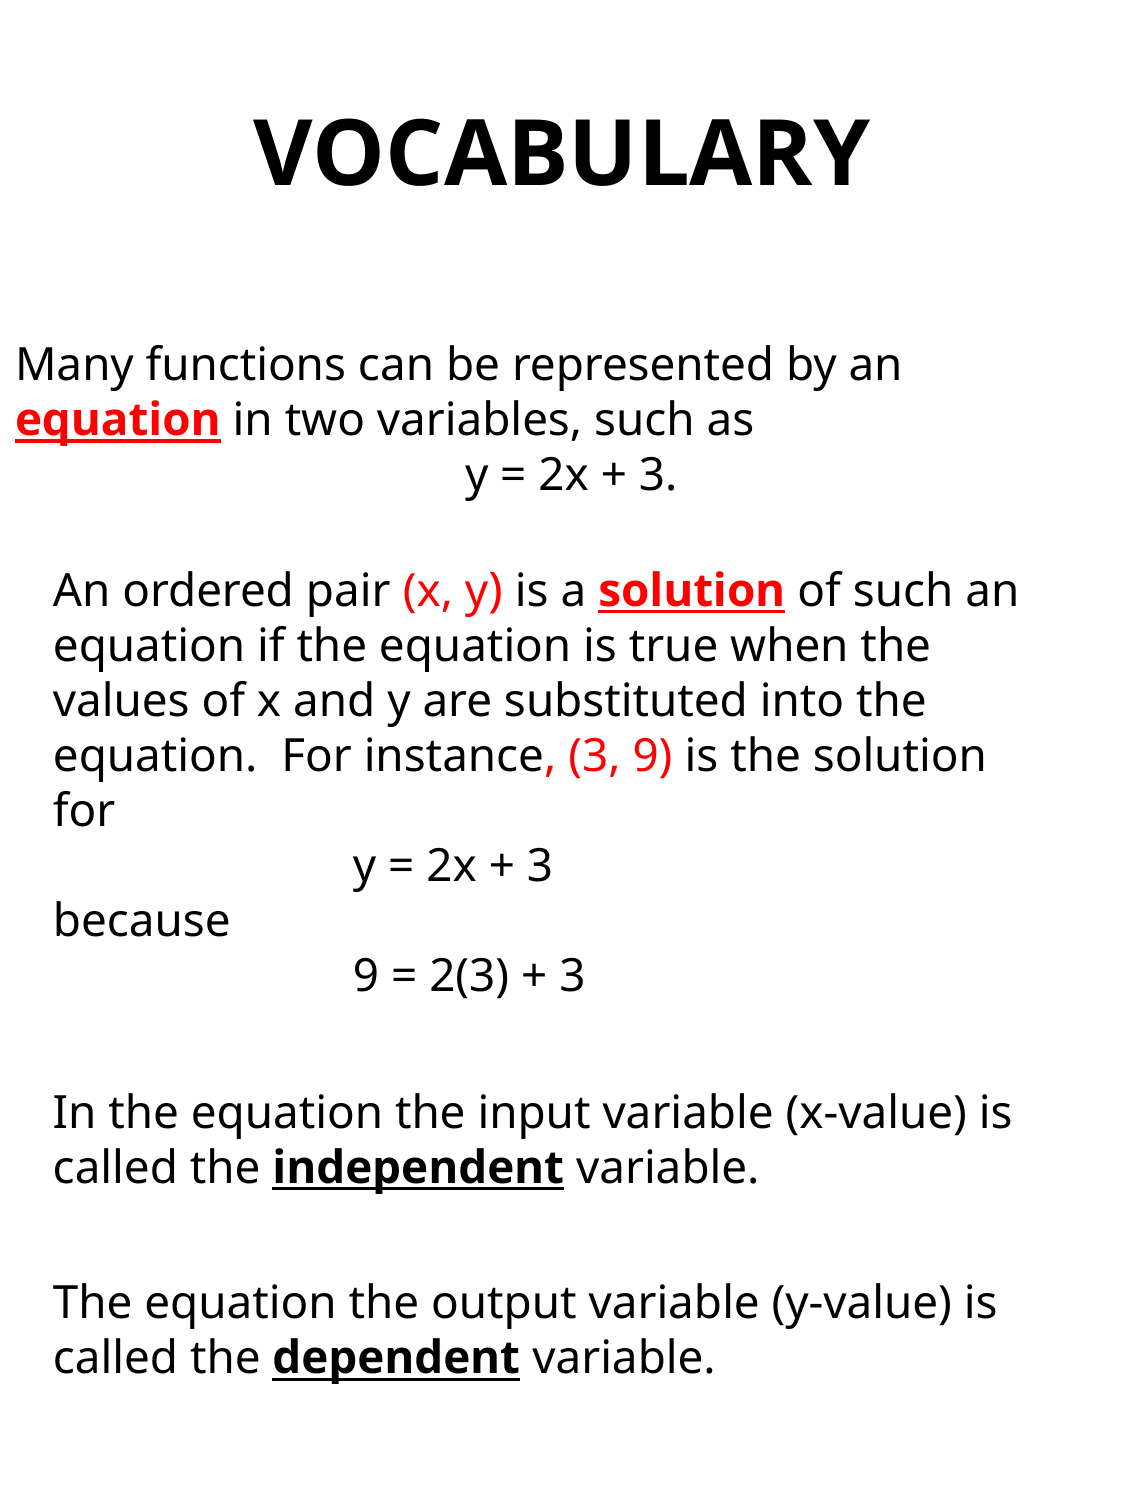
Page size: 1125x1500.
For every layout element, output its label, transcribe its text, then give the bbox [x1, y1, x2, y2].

text_box In the equation the input variable (x-value) is called the independent variable. [37, 1074, 1051, 1200]
text_box The equation the output variable (y-value) is called the dependent variable. [37, 1265, 1051, 1391]
text_box An ordered pair (x, y) is a solution of such an equation if the equation is true when the values of x and y are substituted into the equation. For instance, (3, 9) is the solution for y = 2x + 3 because 9 = 2(3) + 3 [37, 545, 1051, 1013]
title VOCABULARY [56, 60, 1069, 238]
text_box Many functions can be represented by an equation in two variables, such as y = 2x + 3. [0, 284, 1100, 550]
